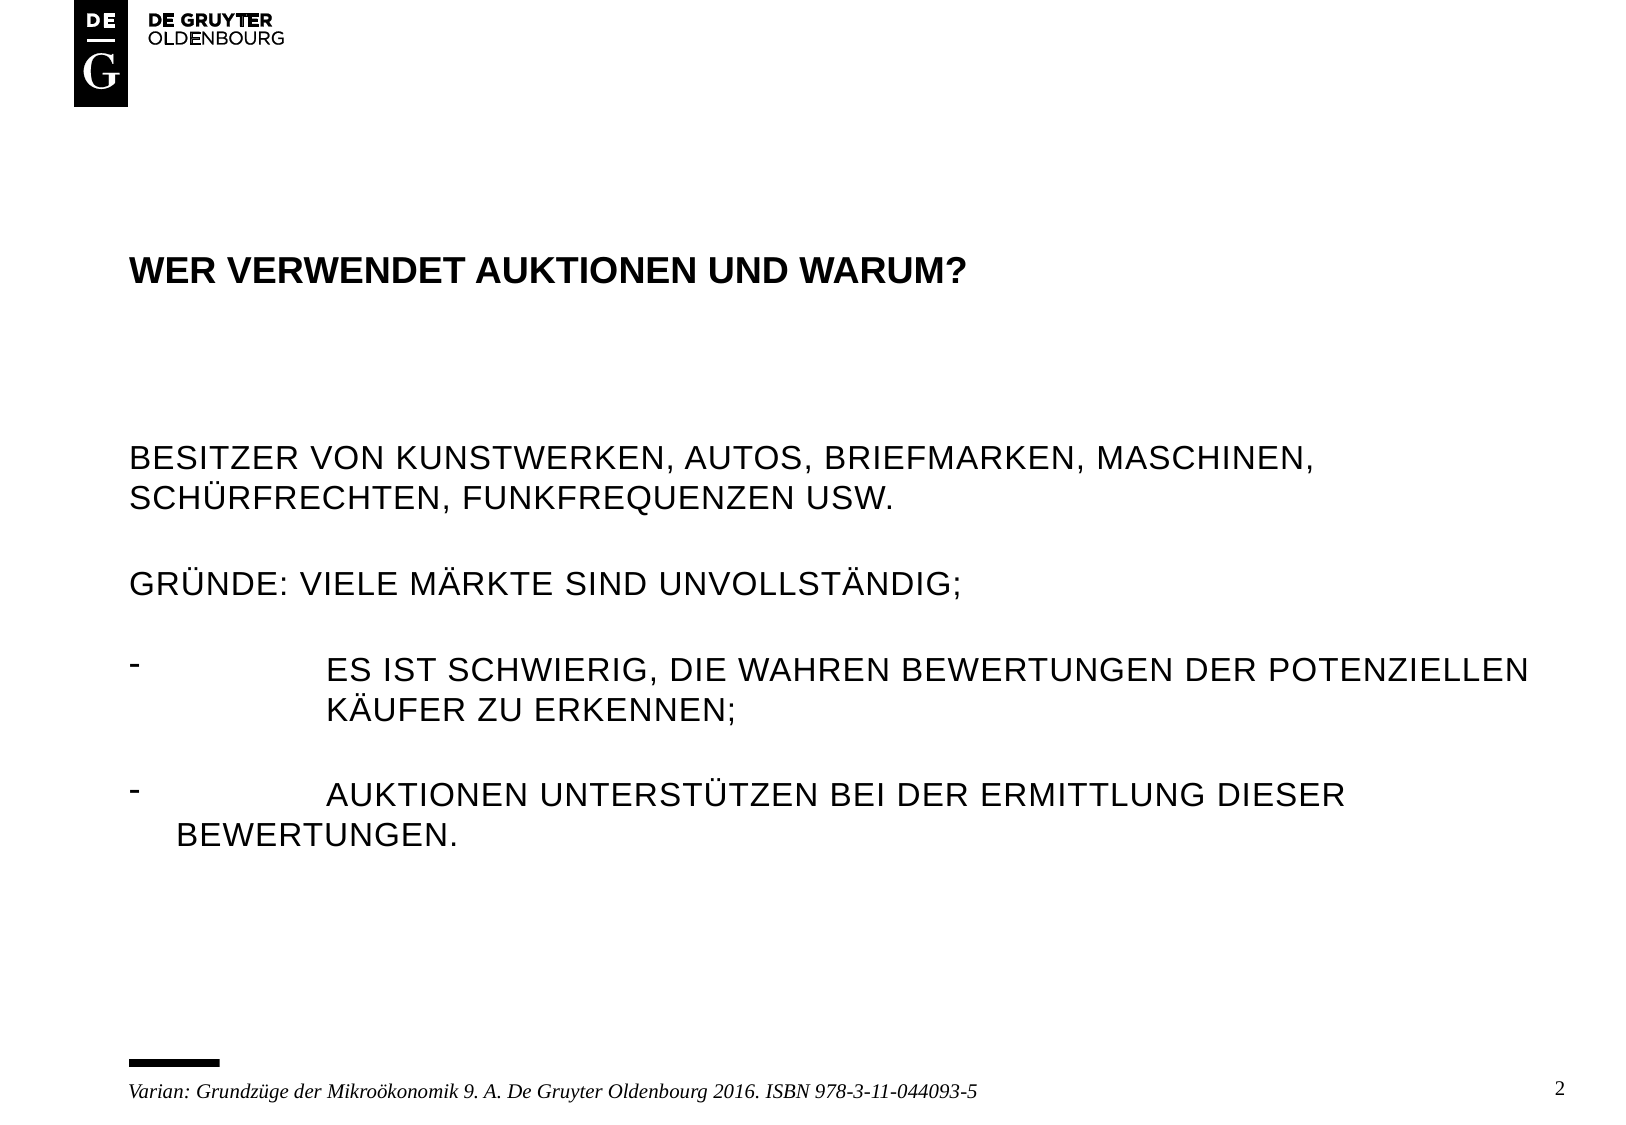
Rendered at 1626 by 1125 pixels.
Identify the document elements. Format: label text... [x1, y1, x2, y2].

title Wer verwendet auktionen und warum? [129, 245, 1556, 328]
slide_number 2 [1554, 1074, 1614, 1104]
list Besitzer von kunstwerken, autos, briefmarken, maschinen, schürfrechten, funkfrequenzen usw. Gründe: viele märkte sind unvollständig; es ist schwierig, die wahren bewertungen der potenziellen käufer zu erkennen; auktionen unterstützen bei der ermittlung dieser bewertungen. [129, 355, 1556, 1018]
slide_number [128, 1077, 1539, 1108]
